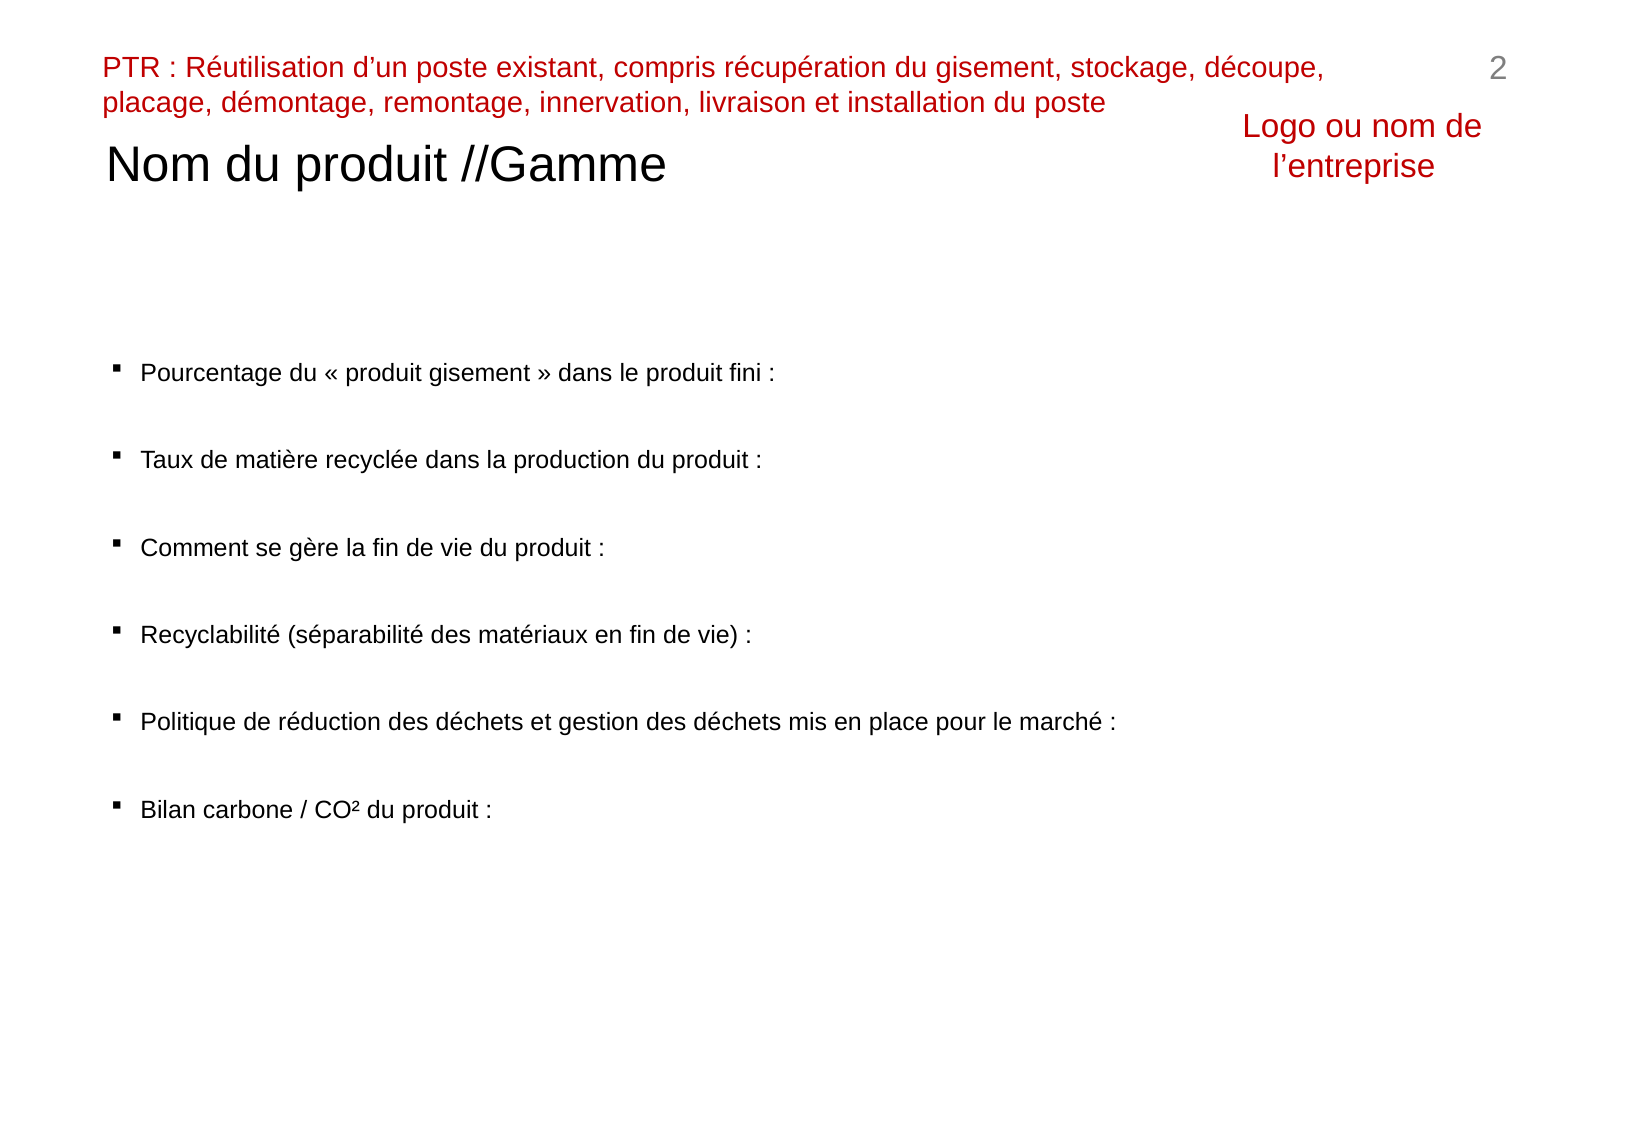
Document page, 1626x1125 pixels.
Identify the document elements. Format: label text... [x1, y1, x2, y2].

text_box Pourcentage du « produit gisement » dans le produit fini : Taux de matière recyclée dans la production du produit : Comment se gère la fin de vie du produit : Recyclabilité (séparabilité des matériaux en fin de vie) : Politique de réduction des déchets et gestion des déchets mis en place pour le marché : Bilan carbone / CO² du produit : [81, 304, 1333, 1067]
slide_number 2 [1426, 19, 1523, 91]
text_box Logo ou nom de l’entreprise [1141, 91, 1567, 197]
title PTR : Réutilisation d’un poste existant, compris récupération du gisement, stockage, découpe, placage, démontage, remontage, innervation, livraison et installation du poste [102, 19, 1426, 109]
list Nom du produit //Gamme [91, 109, 1523, 215]
